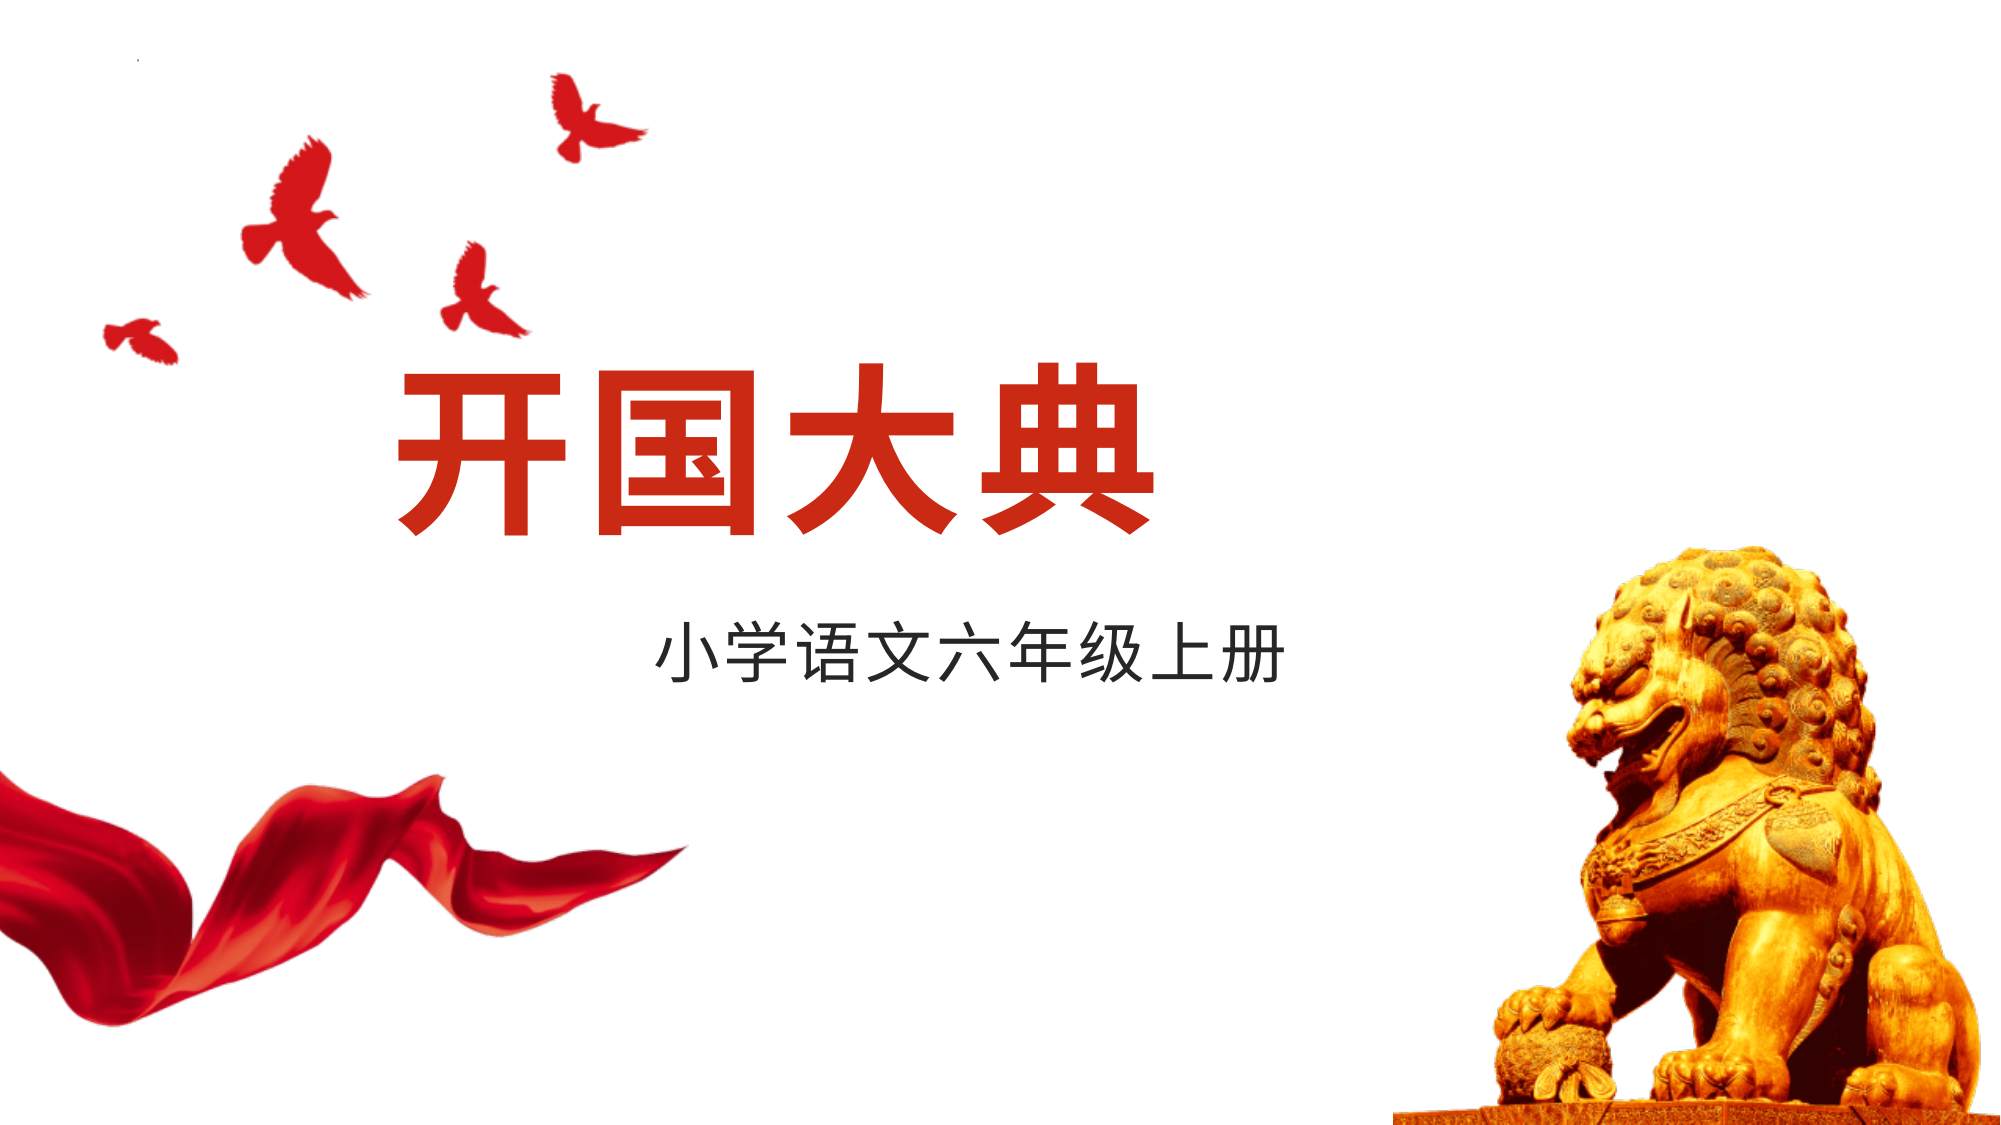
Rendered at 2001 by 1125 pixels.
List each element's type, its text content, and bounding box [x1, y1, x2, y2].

picture [6, 0, 768, 477]
picture [0, 729, 689, 1032]
title 开国大典 [375, 361, 1556, 564]
picture [1393, 546, 2001, 1125]
subtitle 小学语文六年级上册 [379, 603, 1561, 726]
